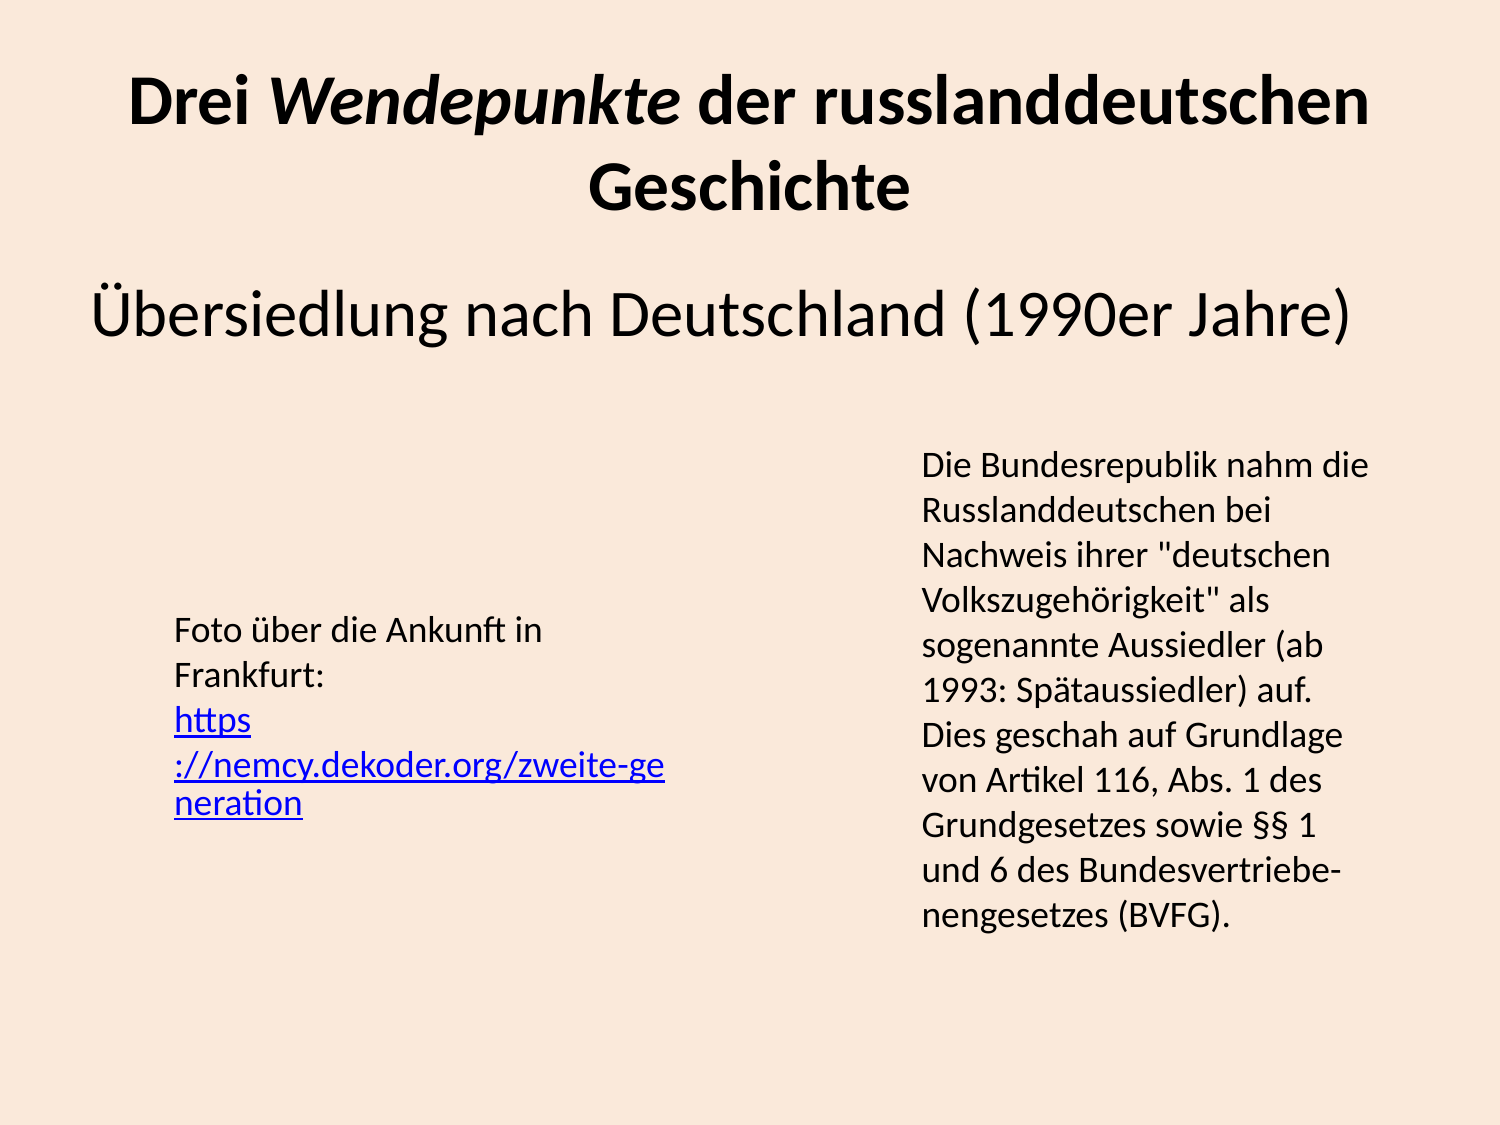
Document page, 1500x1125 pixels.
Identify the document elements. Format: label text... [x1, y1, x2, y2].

text_box Die Bundesrepublik nahm die Russlanddeutschen bei Nachweis ihrer "deutschen Volkszugehörigkeit" als sogenannte Aussiedler (ab 1993: Spätaussiedler) auf. Dies geschah auf Grundlage von Artikel 116, Abs. 1 des Grundgesetzes sowie §§ 1 und 6 des Bundesvertriebe-nengesetzes (BVFG). [906, 432, 1400, 943]
text_box Foto über die Ankunft in Frankfurt: https://nemcy.dekoder.org/zweite-generation [159, 597, 691, 838]
list Übersiedlung nach Deutschland (1990er Jahre) [75, 262, 1447, 1005]
title Drei Wendepunkte der russlanddeutschen Geschichte [75, 45, 1425, 233]
